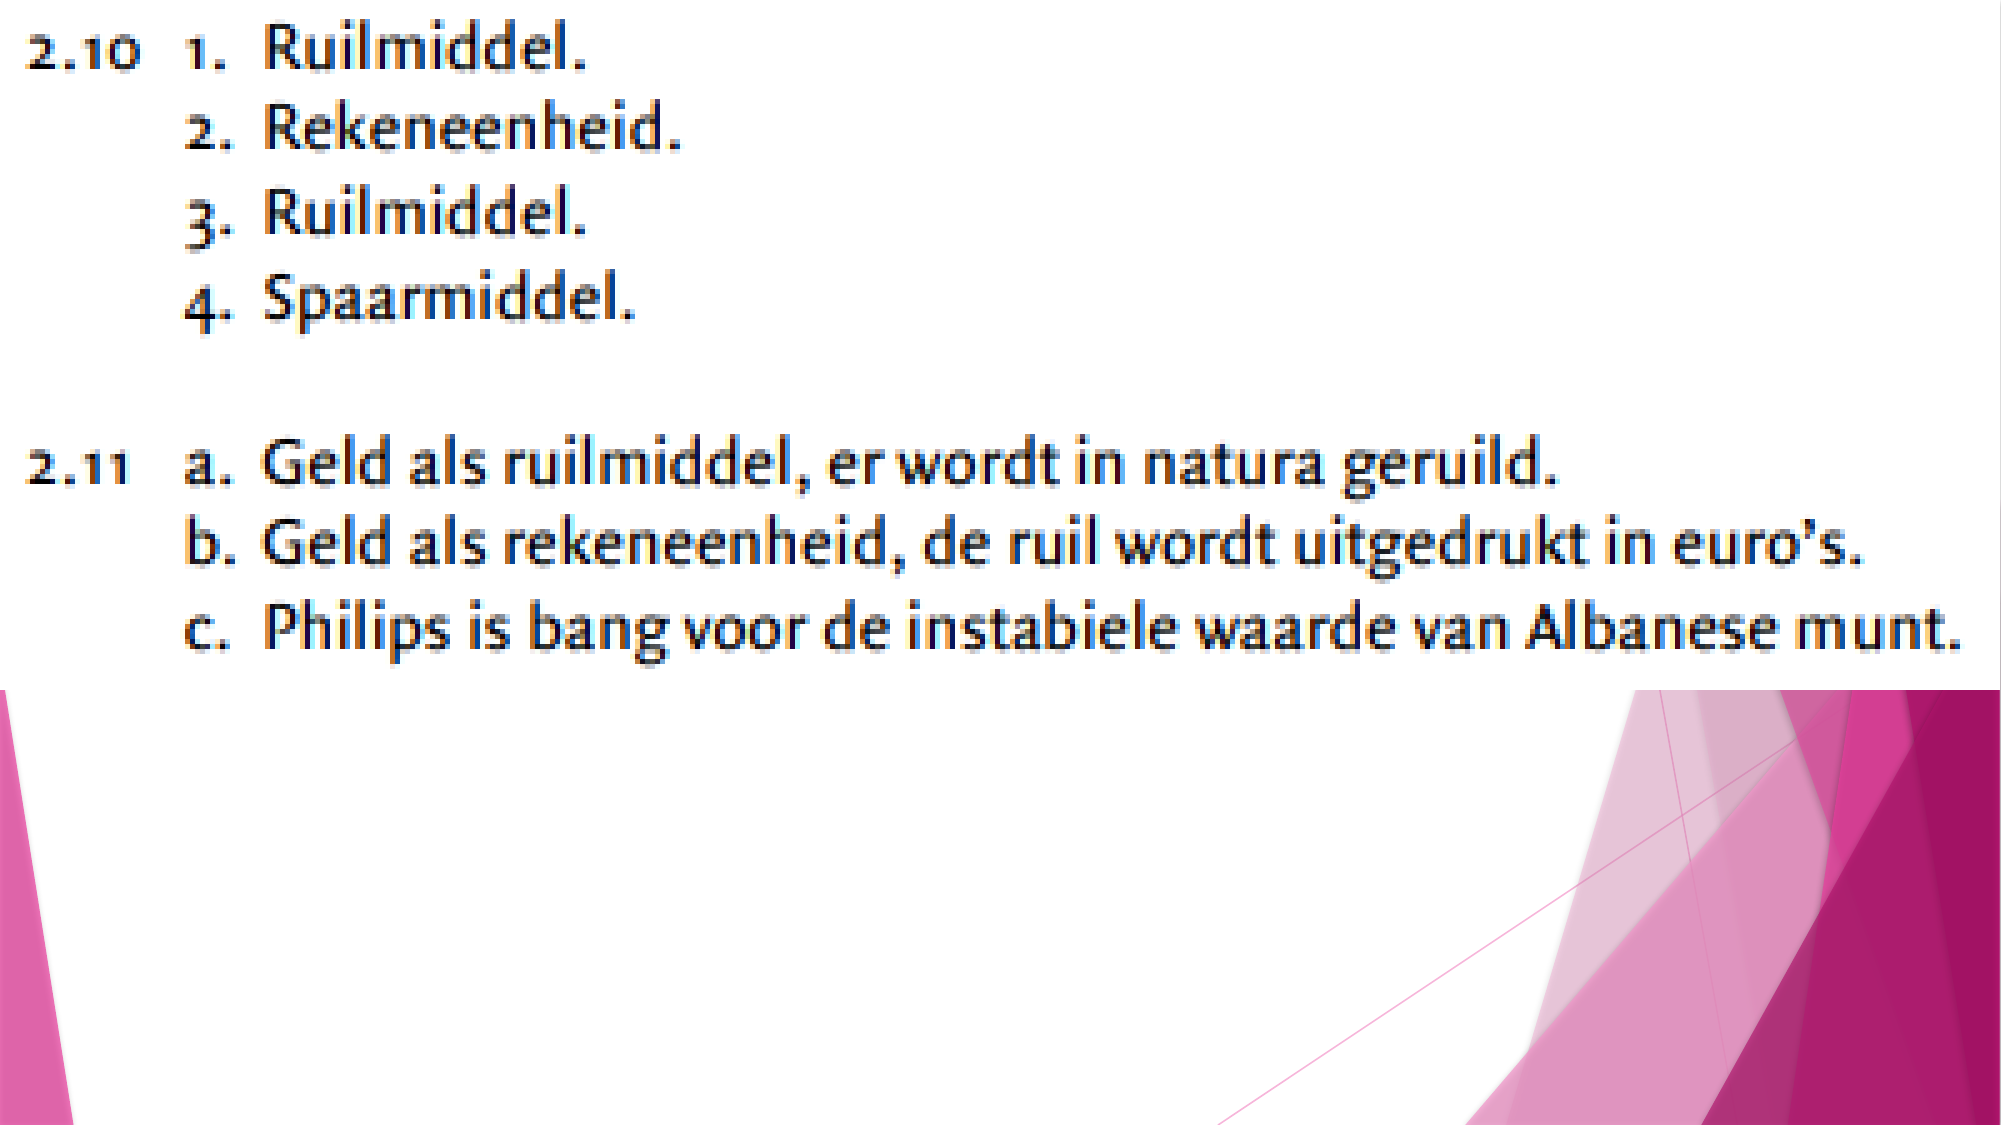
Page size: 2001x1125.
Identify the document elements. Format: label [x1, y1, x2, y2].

picture [0, 0, 2000, 691]
